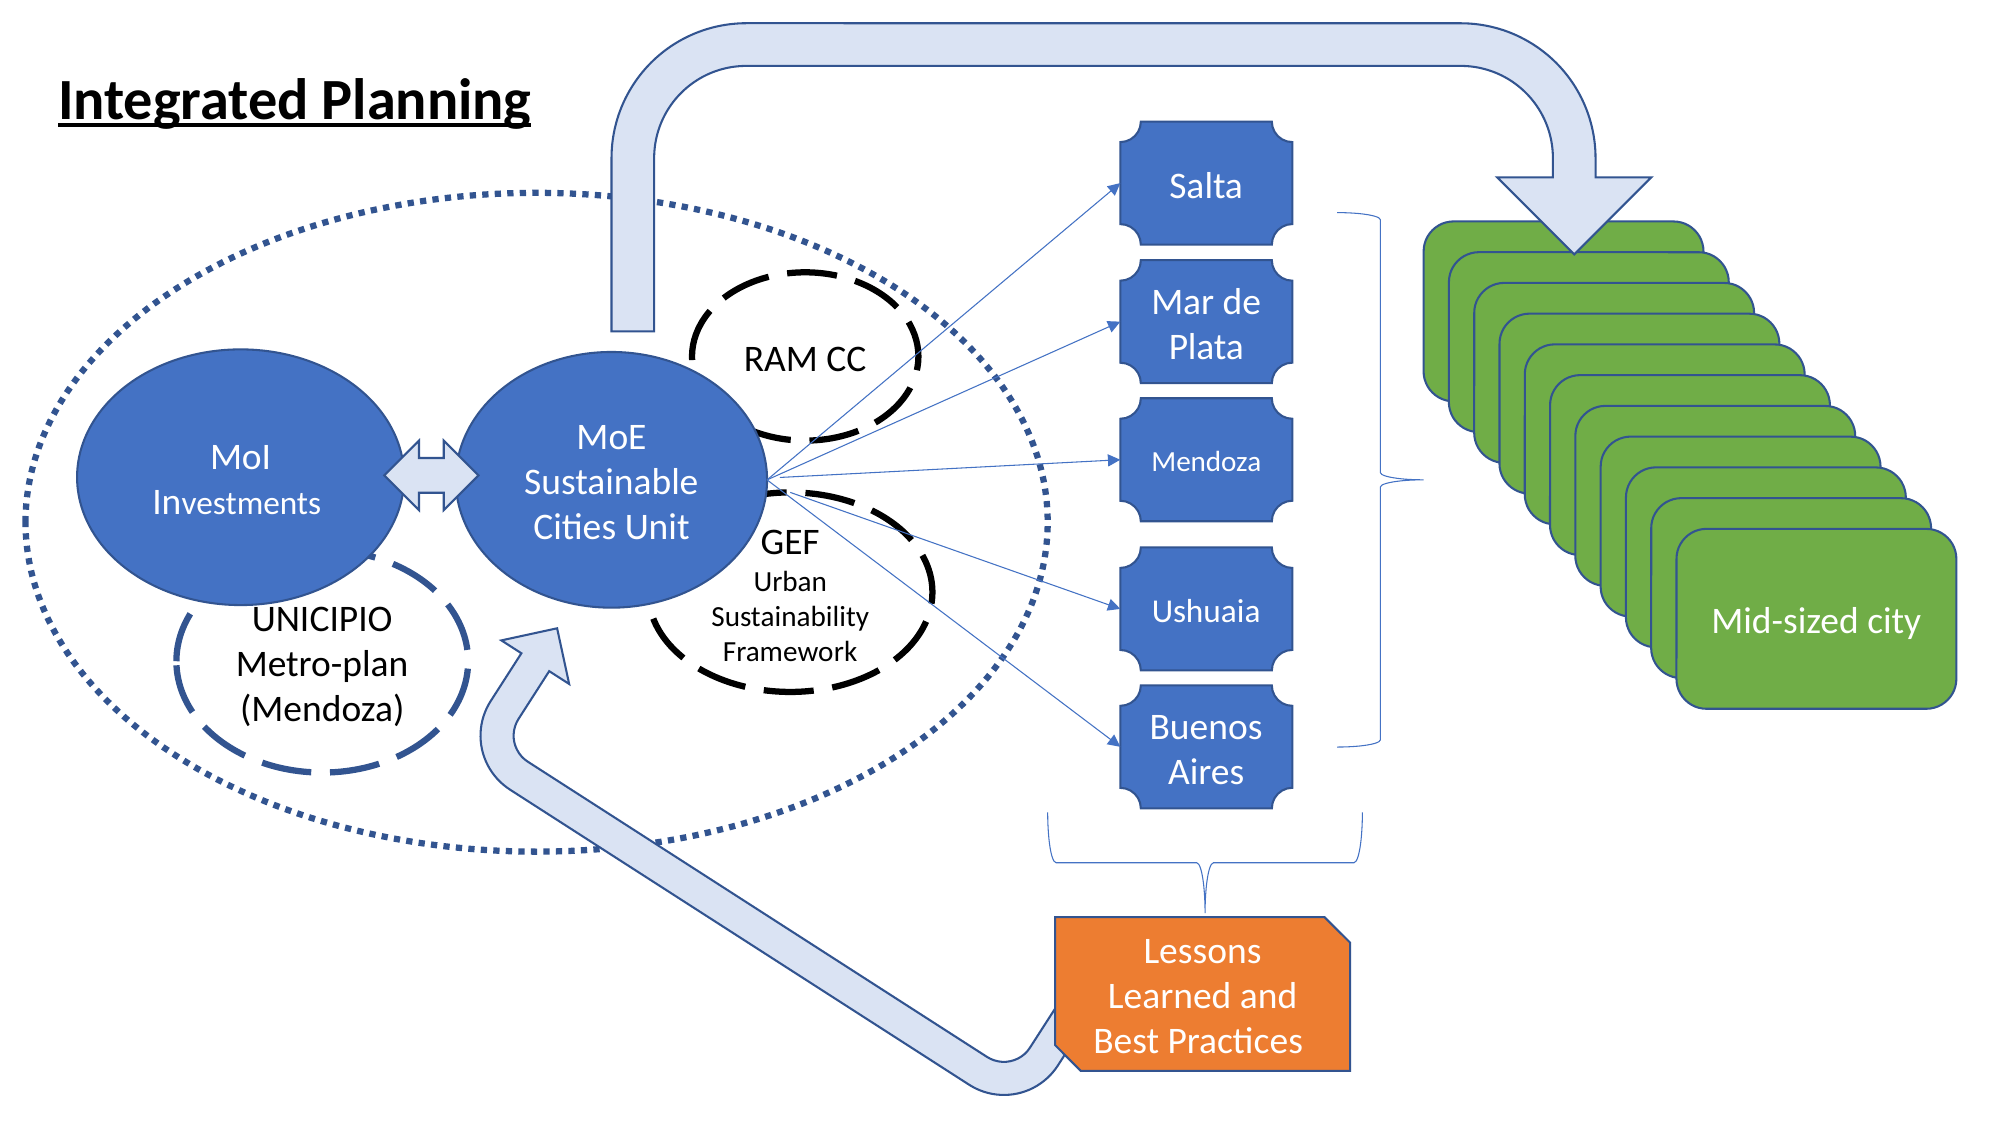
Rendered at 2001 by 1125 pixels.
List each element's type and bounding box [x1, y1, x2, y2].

text_box [25, 23, 1957, 1071]
